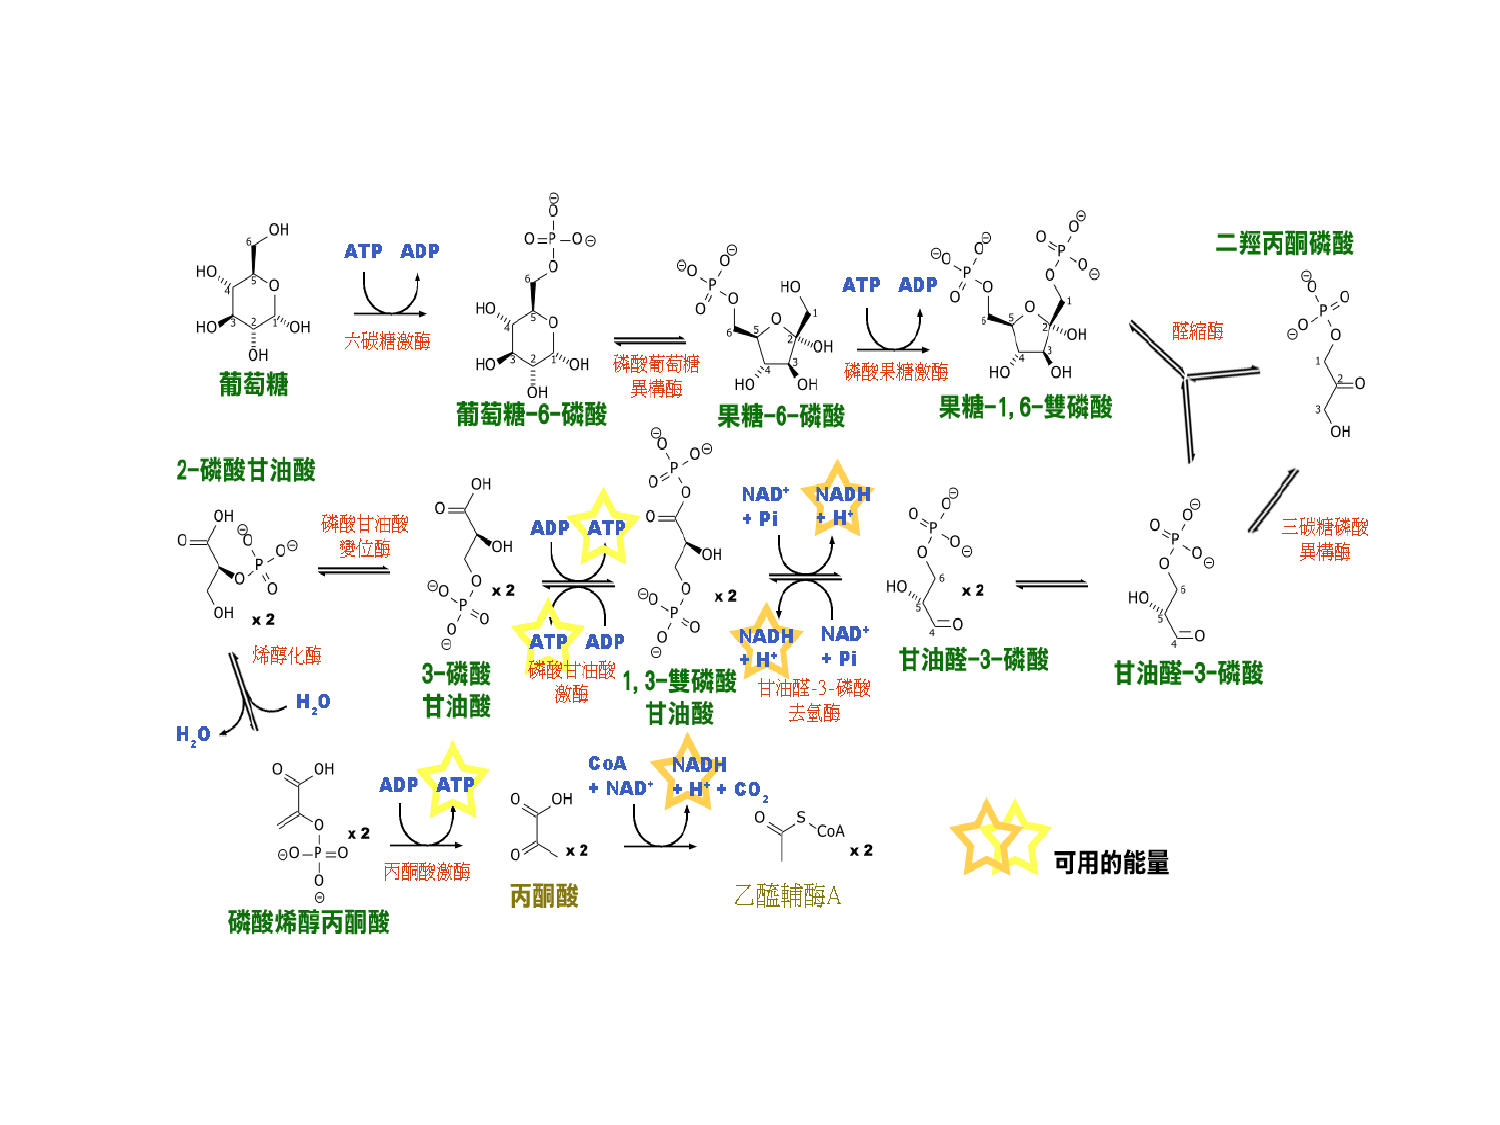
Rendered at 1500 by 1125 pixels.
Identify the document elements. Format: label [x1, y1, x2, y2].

list [152, 163, 1414, 951]
